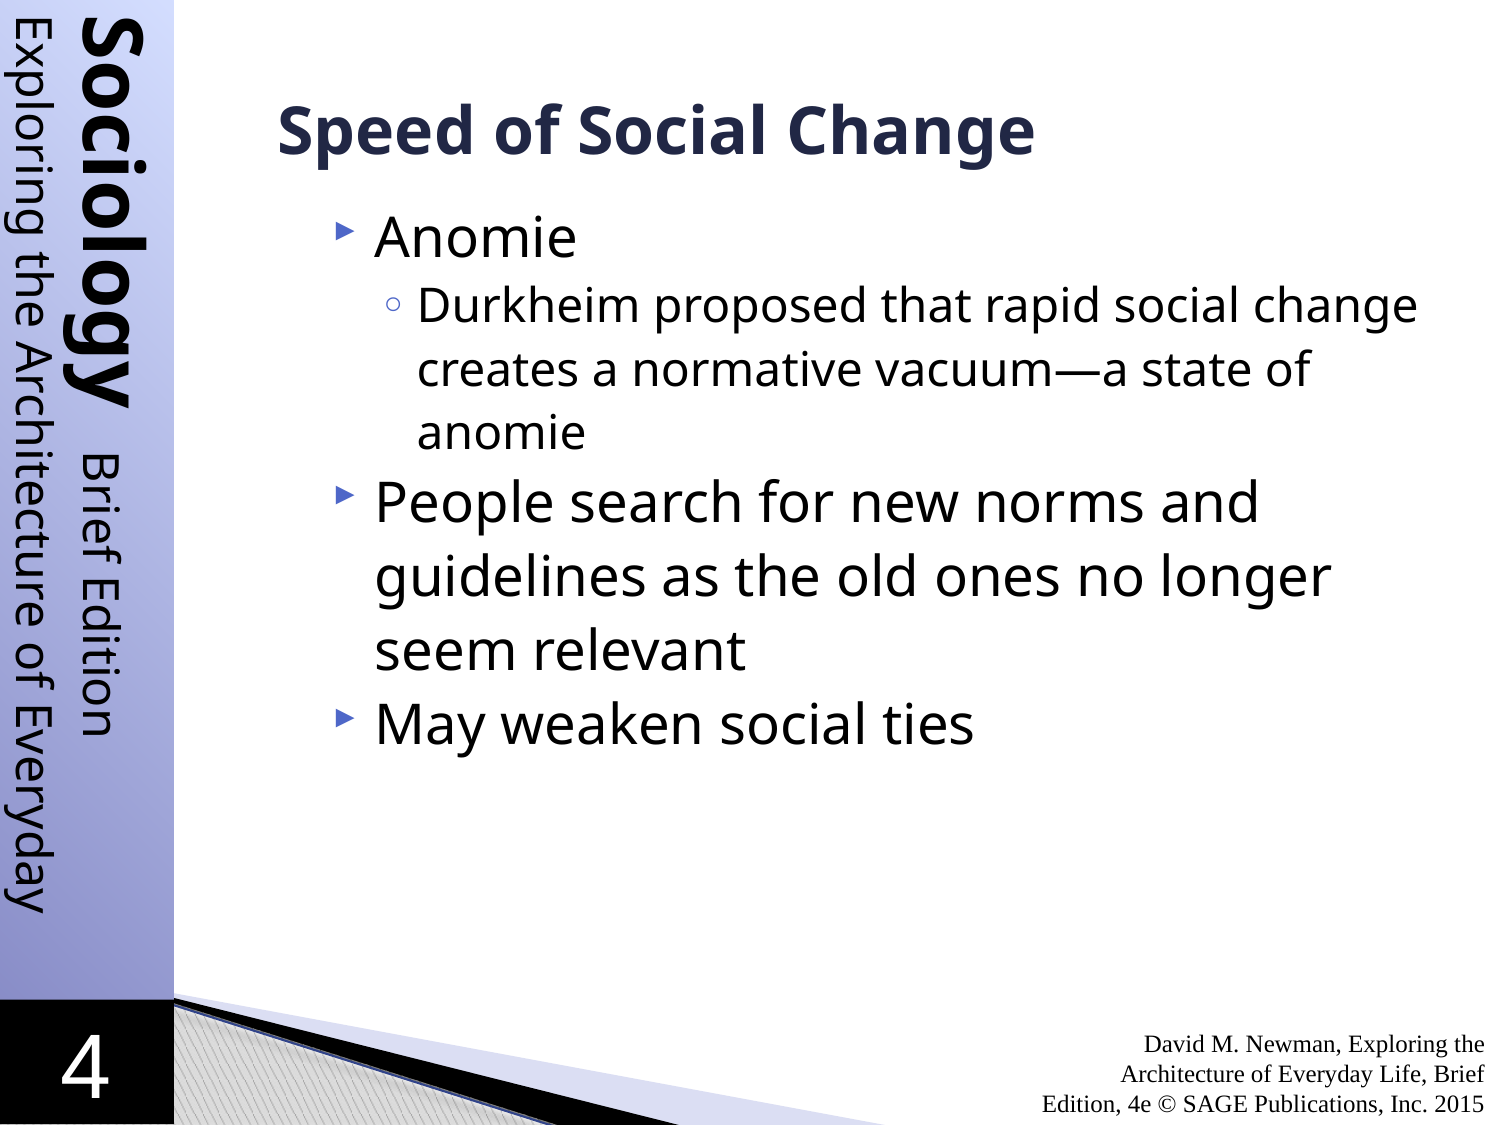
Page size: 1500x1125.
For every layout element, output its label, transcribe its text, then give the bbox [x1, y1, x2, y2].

picture [174, 1003, 558, 1125]
footer David M. Newman, Exploring the Architecture of Everyday Life, Brief Edition, 4e © SAGE Publications, Inc. 2015 [1025, 1065, 1500, 1125]
title Speed of Social Change [262, 12, 1500, 175]
list Anomie Durkheim proposed that rapid social change creates a normative vacuum—a state of anomie People search for new norms and guidelines as the old ones no longer seem relevant May weaken social ties [300, 187, 1500, 925]
